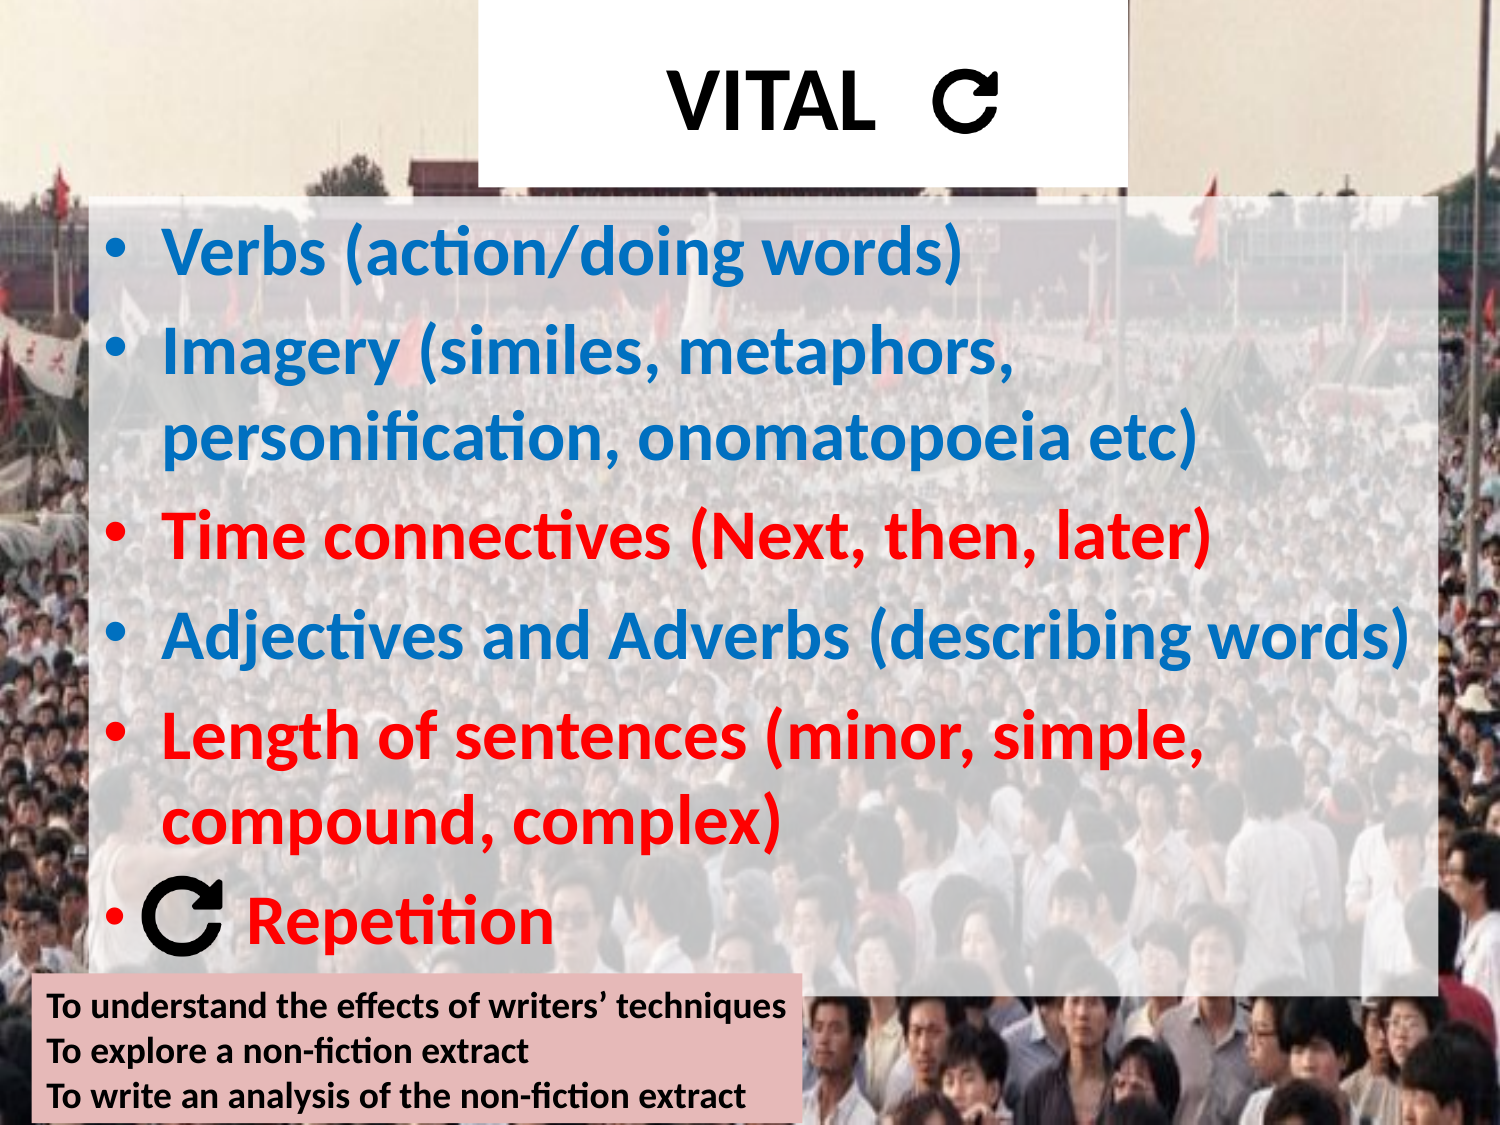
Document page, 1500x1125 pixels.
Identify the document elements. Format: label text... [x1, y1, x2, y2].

text_box To understand the effects of writers’ techniques To explore a non-fiction extract To write an analysis of the non-fiction extract [31, 973, 803, 1124]
title VITAL [478, 0, 1128, 188]
picture [0, 0, 1500, 1125]
list Verbs (action/doing words) Imagery (similes, metaphors, personification, onomatopoeia etc) Time connectives (Next, then, later) Adjectives and Adverbs (describing words) Length of sentences (minor, simple, compound, complex) Repetition [88, 196, 1439, 997]
picture [926, 62, 1003, 139]
